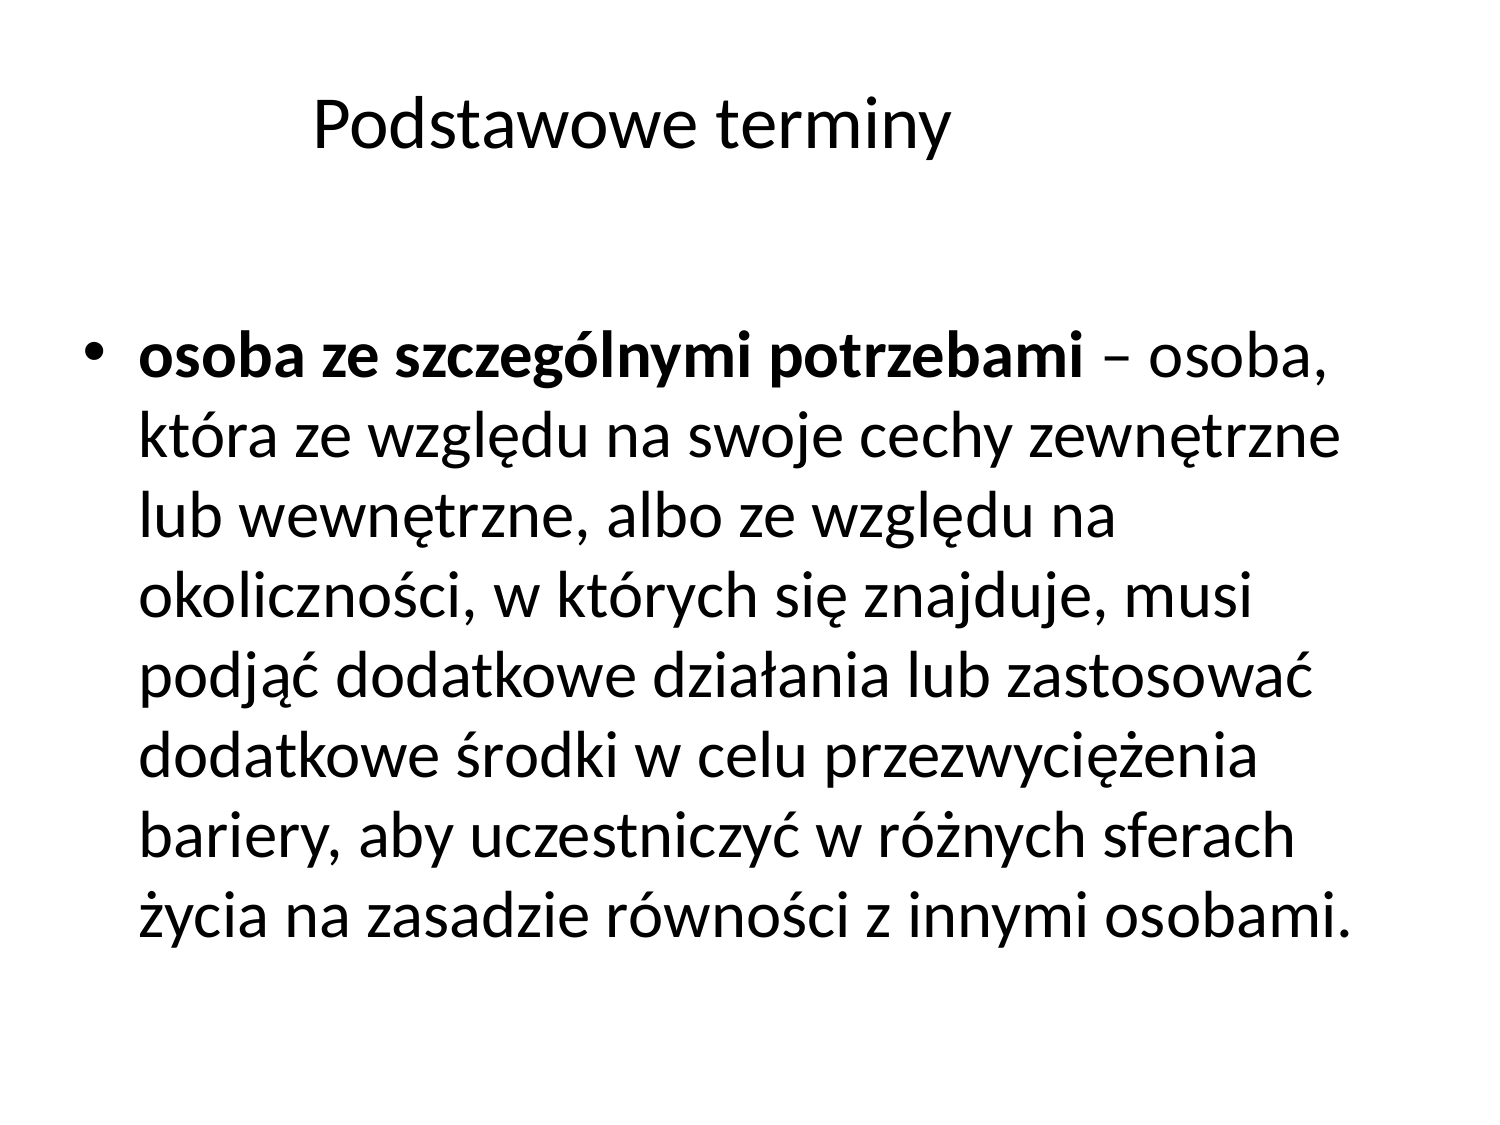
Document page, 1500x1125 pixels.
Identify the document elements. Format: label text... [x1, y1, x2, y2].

list osoba ze szczególnymi potrzebami – osoba, która ze względu na swoje cechy zewnętrzne lub wewnętrzne, albo ze względu na okoliczności, w których się znajduje, musi podjąć dodatkowe działania lub zastosować dodatkowe środki w celu przezwyciężenia bariery, aby uczestniczyć w różnych sferach życia na zasadzie równości z innymi osobami. [74, 302, 1426, 1111]
title Podstawowe terminy [303, 52, 1500, 185]
